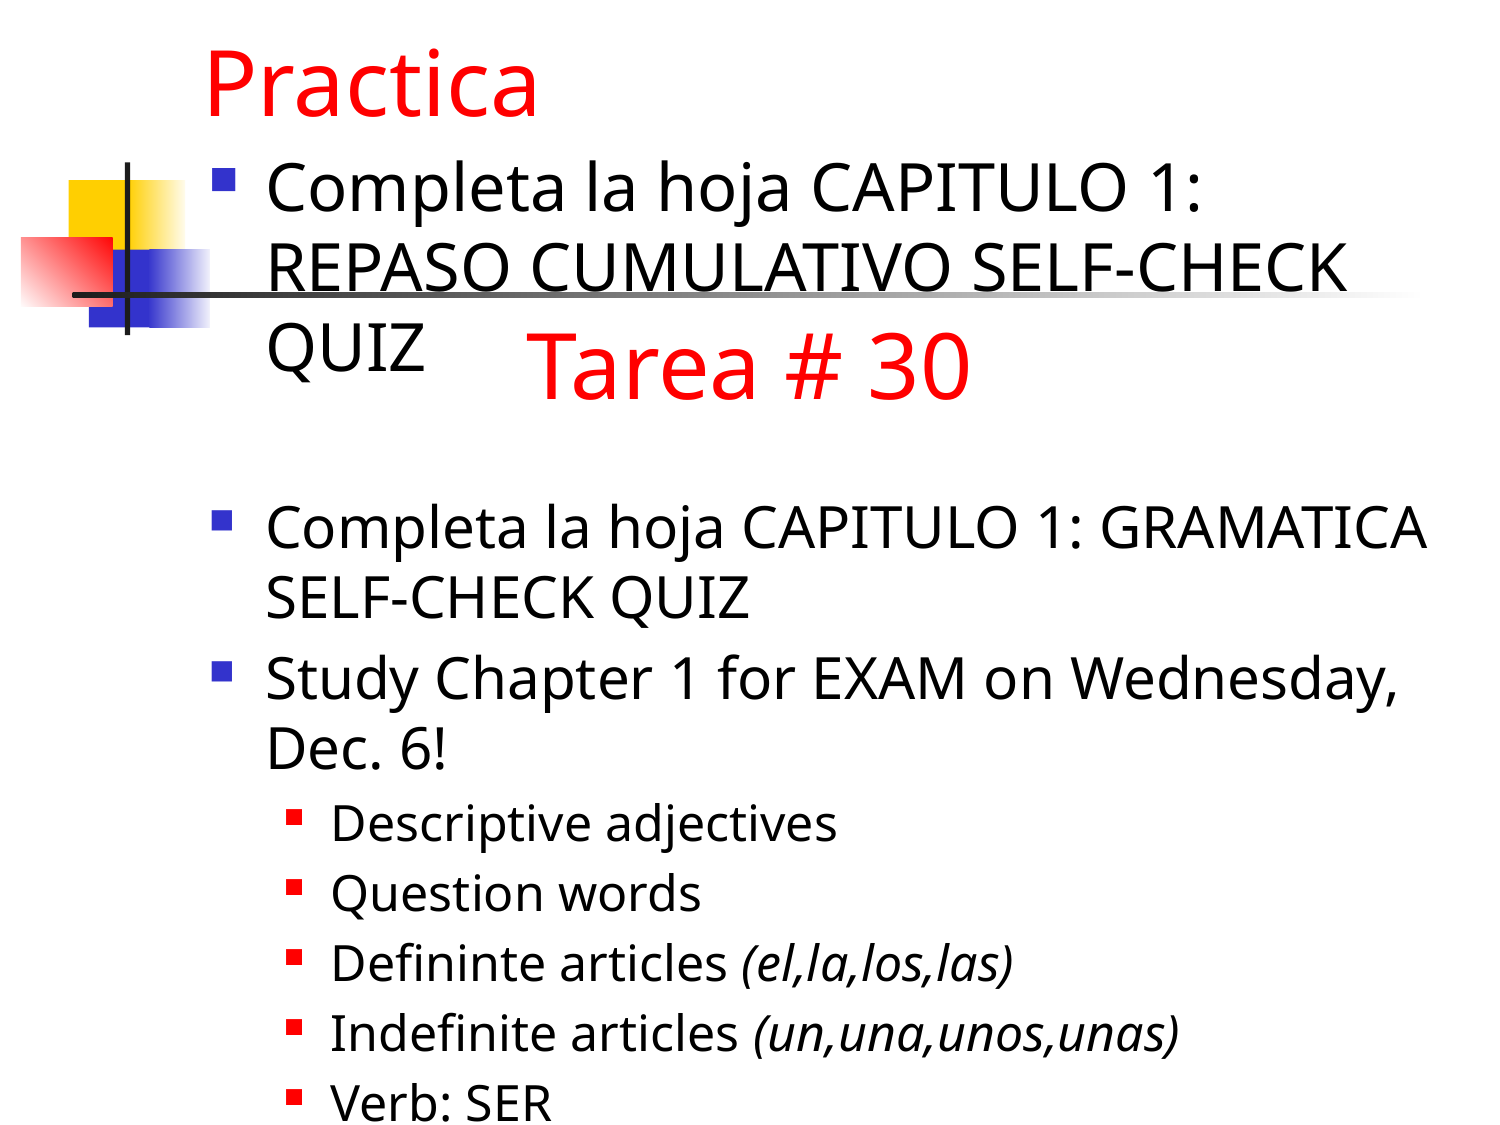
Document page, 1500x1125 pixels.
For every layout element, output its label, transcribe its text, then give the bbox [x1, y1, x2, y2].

list Completa la hoja CAPITULO 1: REPASO CUMULATIVO SELF-CHECK QUIZ Completa la hoja CAPITULO 1: GRAMATICA SELF-CHECK QUIZ Study Chapter 1 for EXAM on Wednesday, Dec. 6! Descriptive adjectives Question words Defininte articles (el,la,los,las) Indefinite articles (un,una,unos,unas) Verb: SER [193, 137, 1469, 813]
title Practica [187, 12, 1466, 237]
text_box Tarea # 30 [74, 237, 1425, 425]
